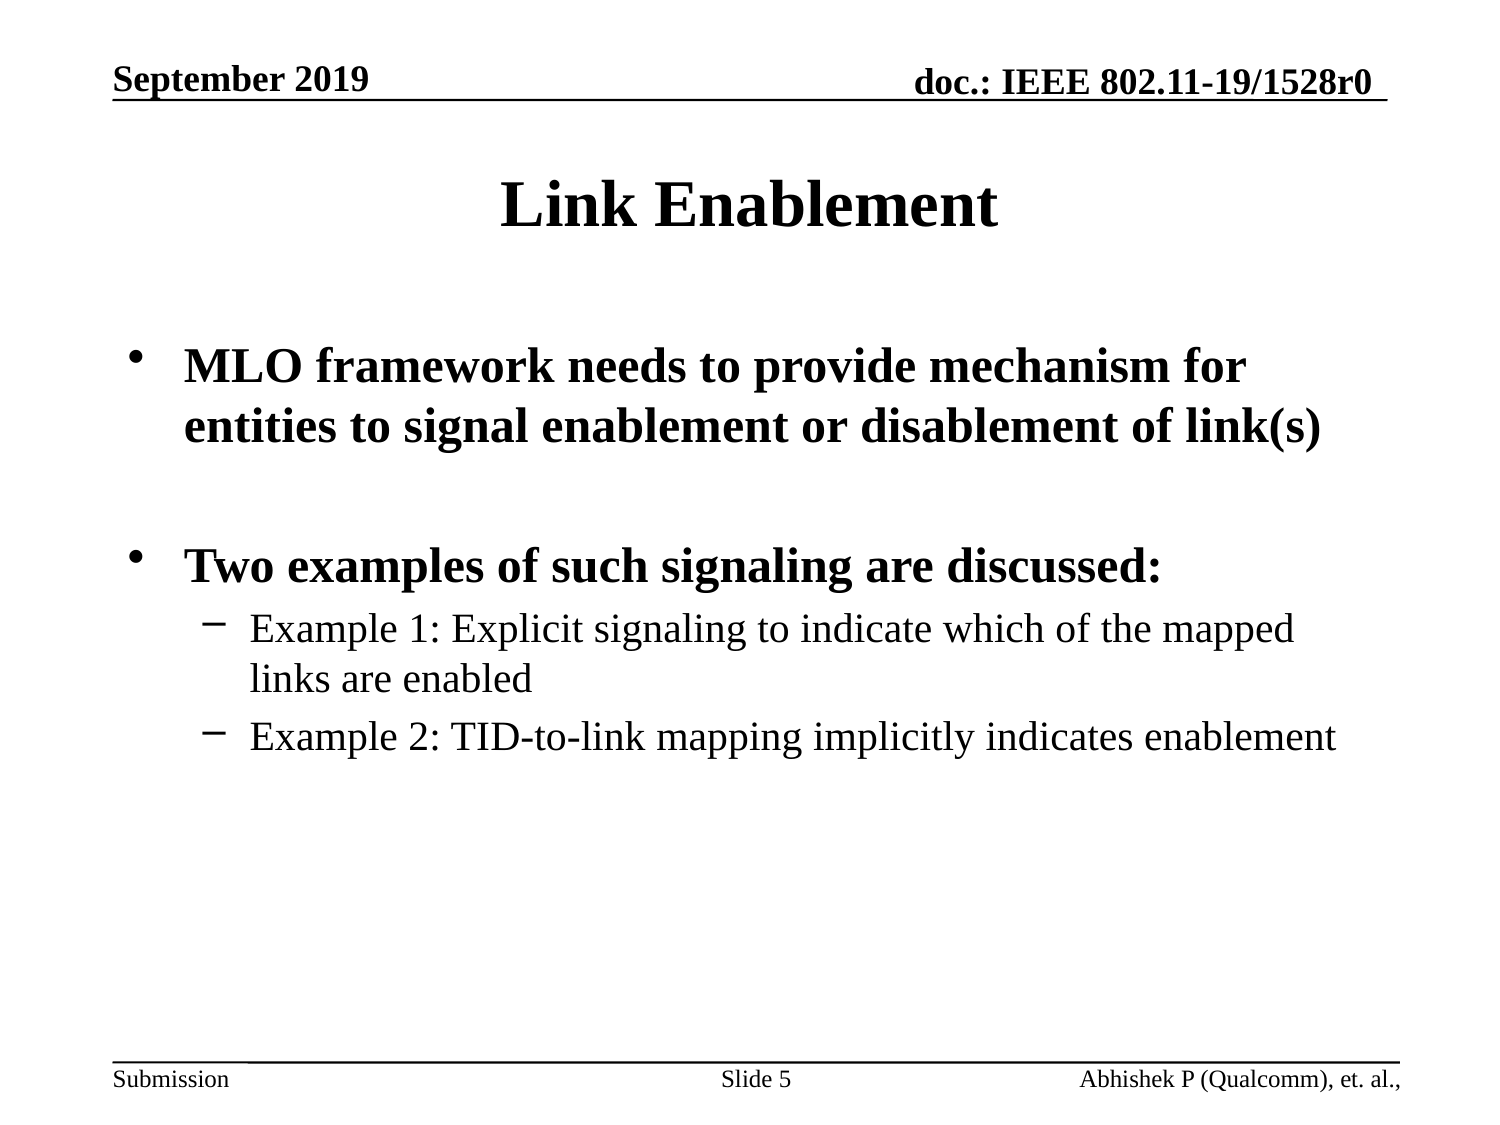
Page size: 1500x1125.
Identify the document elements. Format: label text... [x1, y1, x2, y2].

slide_number Slide 5 [712, 1061, 801, 1093]
footer Abhishek P (Qualcomm), et. al., [949, 1061, 1402, 1093]
list MLO framework needs to provide mechanism for entities to signal enablement or disablement of link(s) Two examples of such signaling are discussed: Example 1: Explicit signaling to indicate which of the mapped links are enabled Example 2: TID-to-link mapping implicitly indicates enablement [112, 324, 1388, 1031]
title Link Enablement [112, 112, 1388, 288]
